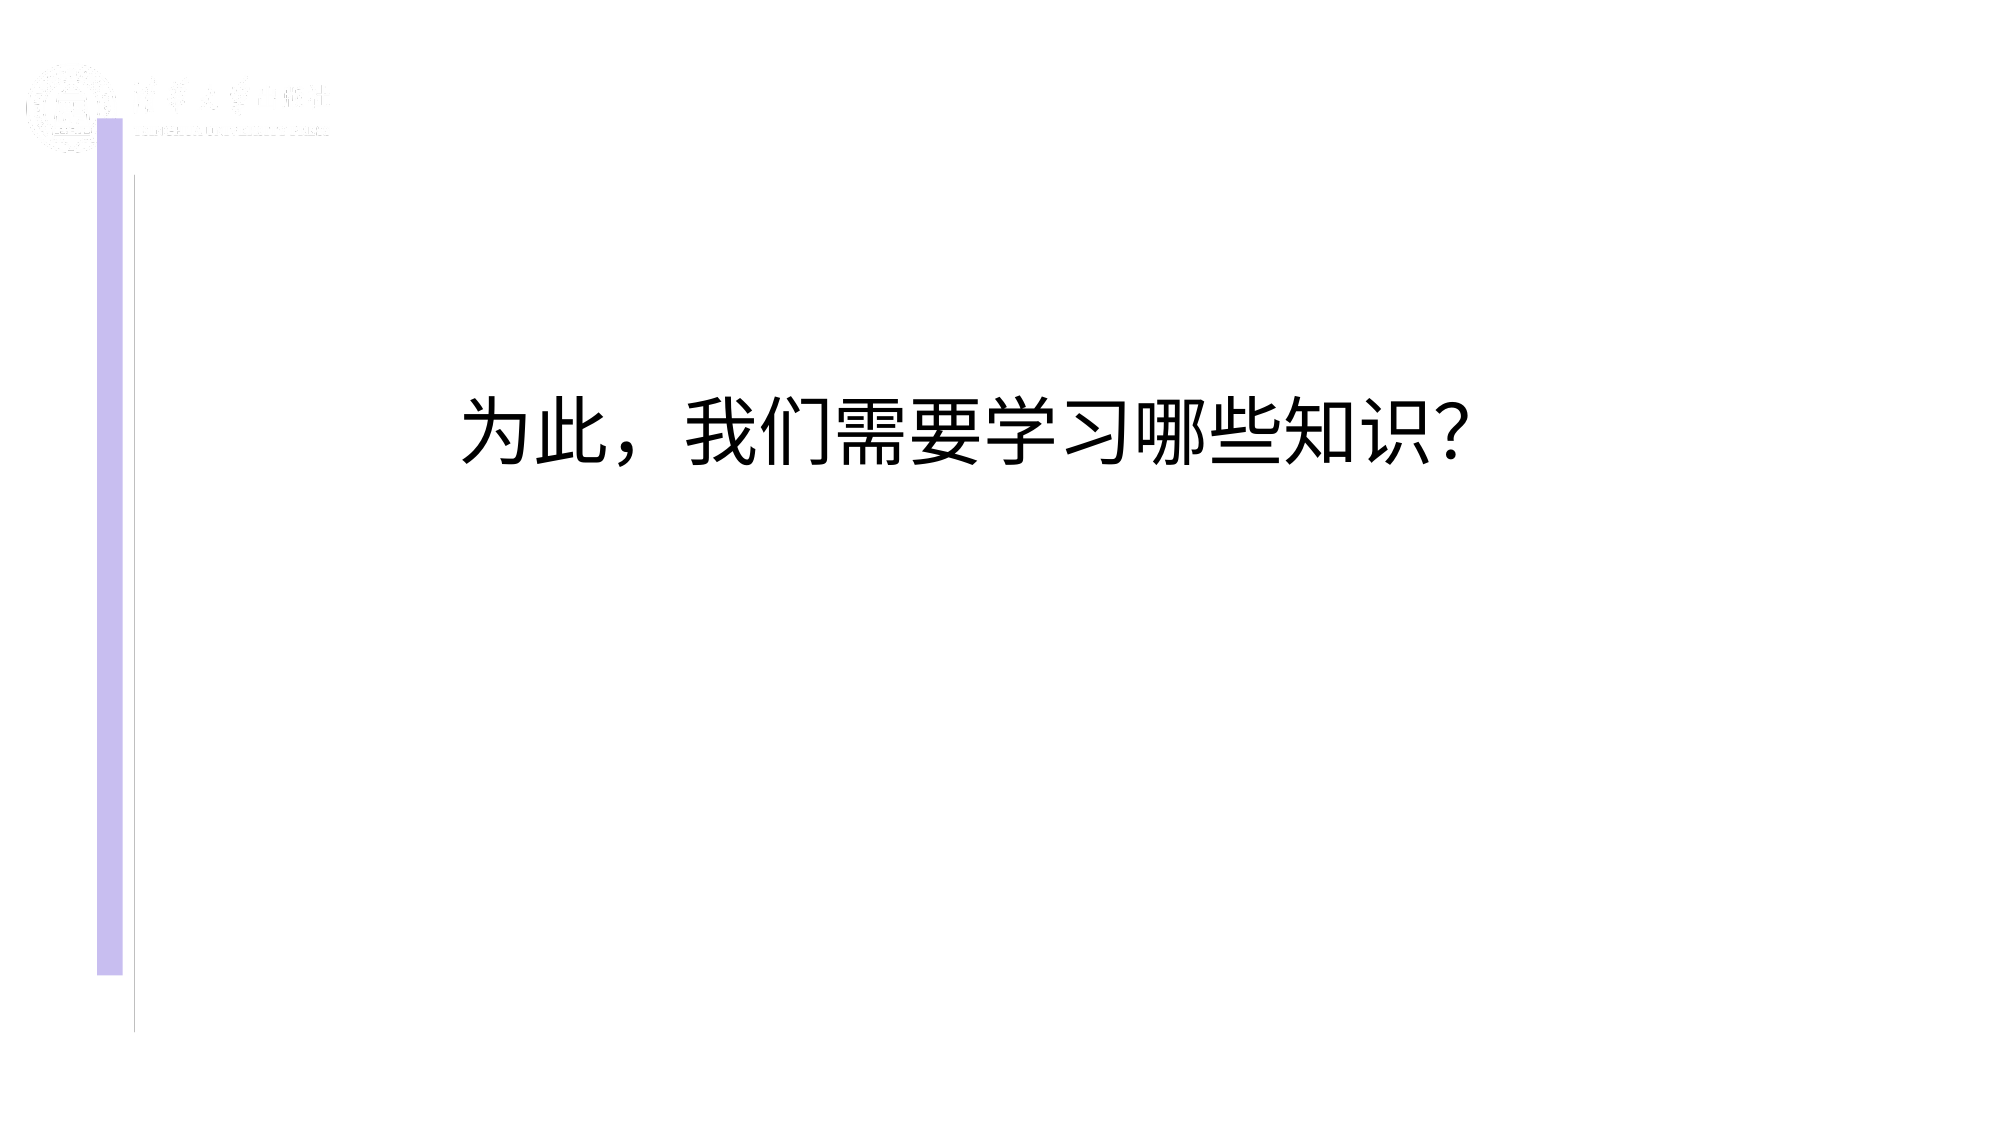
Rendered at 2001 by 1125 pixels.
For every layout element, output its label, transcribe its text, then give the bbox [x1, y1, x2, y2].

text_box [96, 154, 124, 603]
text_box [159, 280, 1875, 1087]
text_box 为此，我们需要学习哪些知识？ [443, 376, 1686, 482]
text_box [96, 604, 124, 976]
text_box 二、知识探究 [24, 62, 1056, 150]
picture [24, 63, 332, 154]
